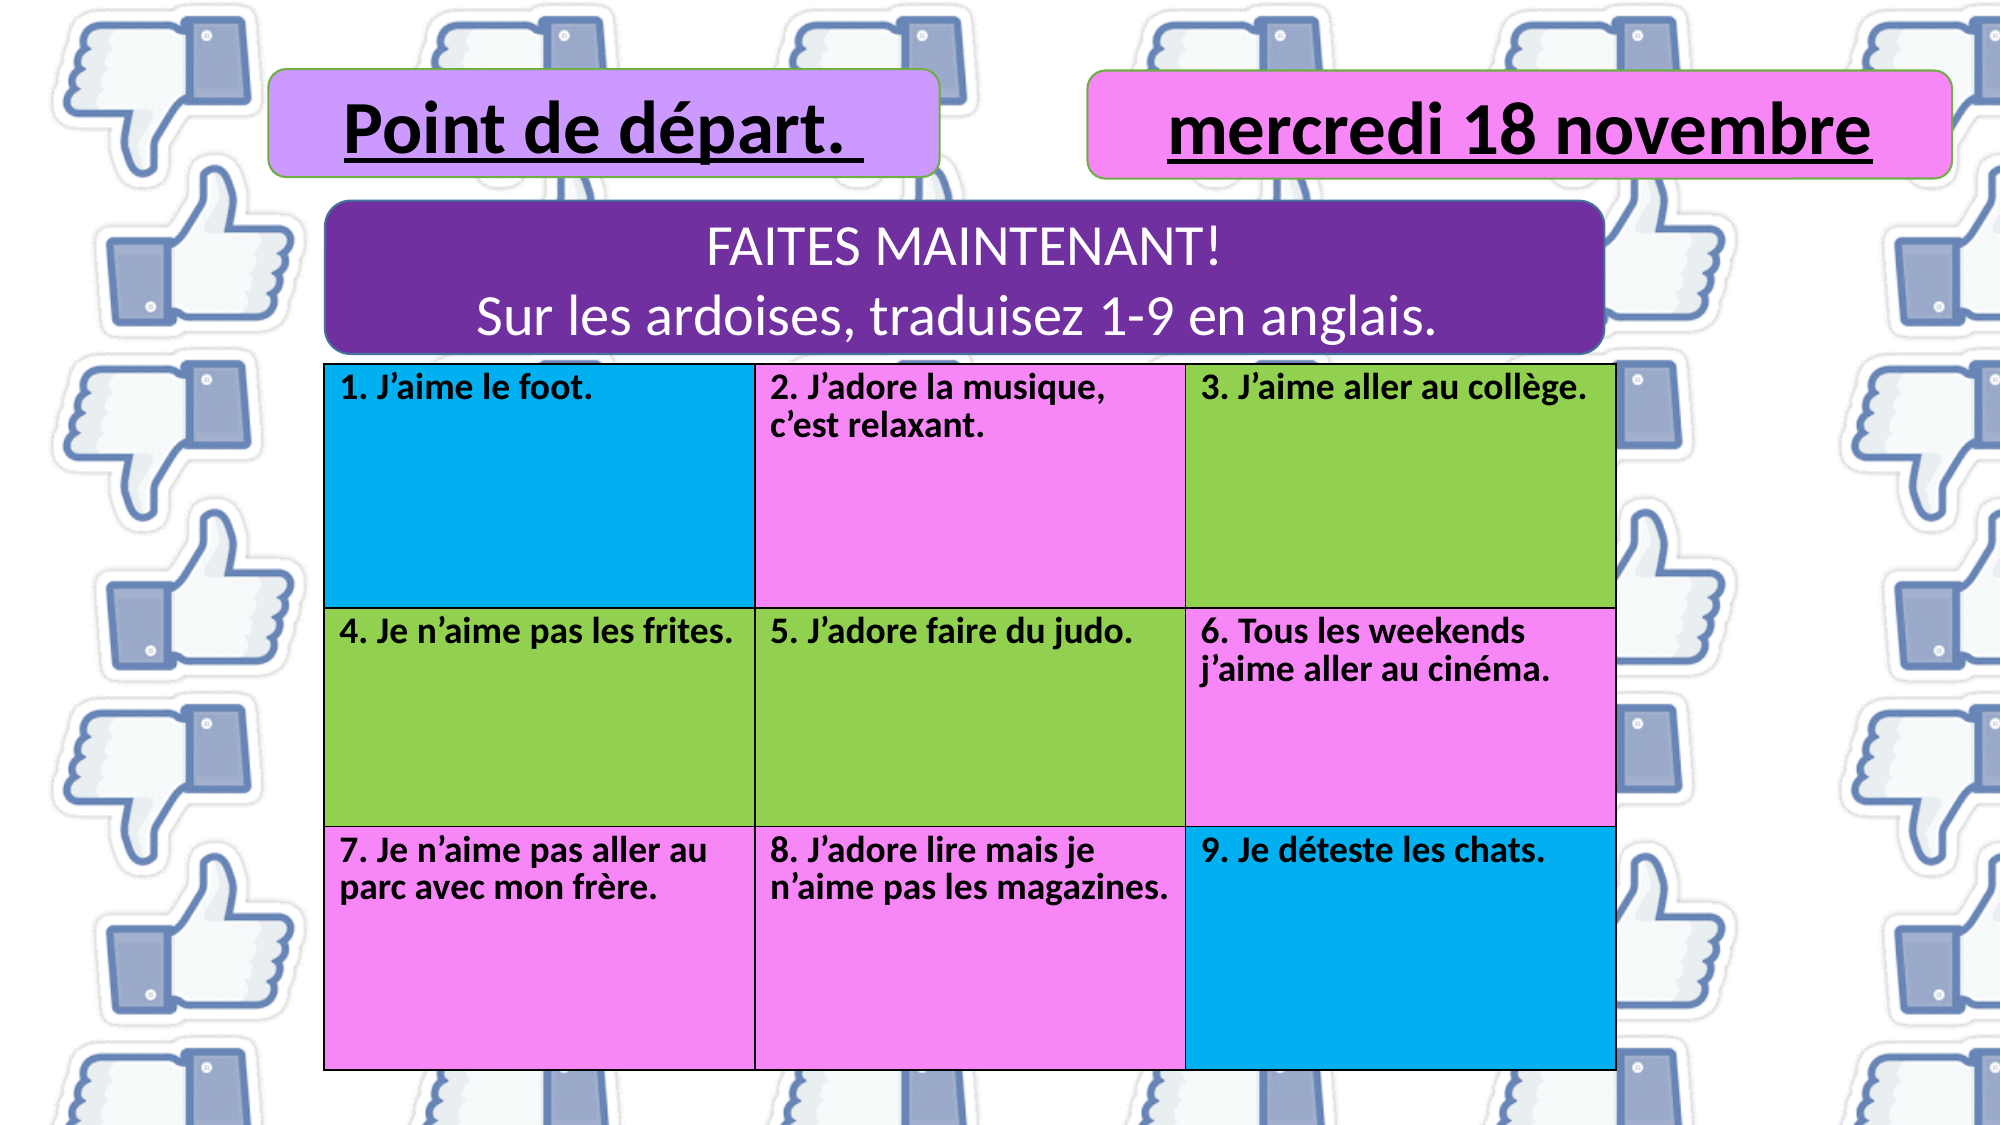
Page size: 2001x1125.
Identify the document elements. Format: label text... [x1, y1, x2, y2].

table_cell 7. Je n’aime pas aller au parc avec mon frère. [325, 827, 754, 1069]
table_cell 8. J’adore lire mais je n’aime pas les magazines. [756, 827, 1185, 1069]
table_cell 6. Tous les weekends j’aime aller au cinéma. [1186, 609, 1615, 826]
table_cell 4. Je n’aime pas les frites. [325, 609, 754, 826]
text_box FAITES MAINTENANT! Sur les ardoises, traduisez 1-9 en anglais. [323, 199, 1606, 356]
table_cell 5. J’adore faire du judo. [756, 609, 1185, 826]
text_box Point de départ. [267, 68, 941, 179]
table_header 3. J’aime aller au collège. [1186, 365, 1615, 607]
table_header 1. J’aime le foot. [325, 365, 754, 607]
table_cell 9. Je déteste les chats. [1186, 827, 1615, 1069]
table_header 2. J’adore la musique, c’est relaxant. [756, 365, 1185, 607]
text_box mercredi 18 novembre [1086, 69, 1954, 180]
table_cell [0, 0, 2000, 1125]
